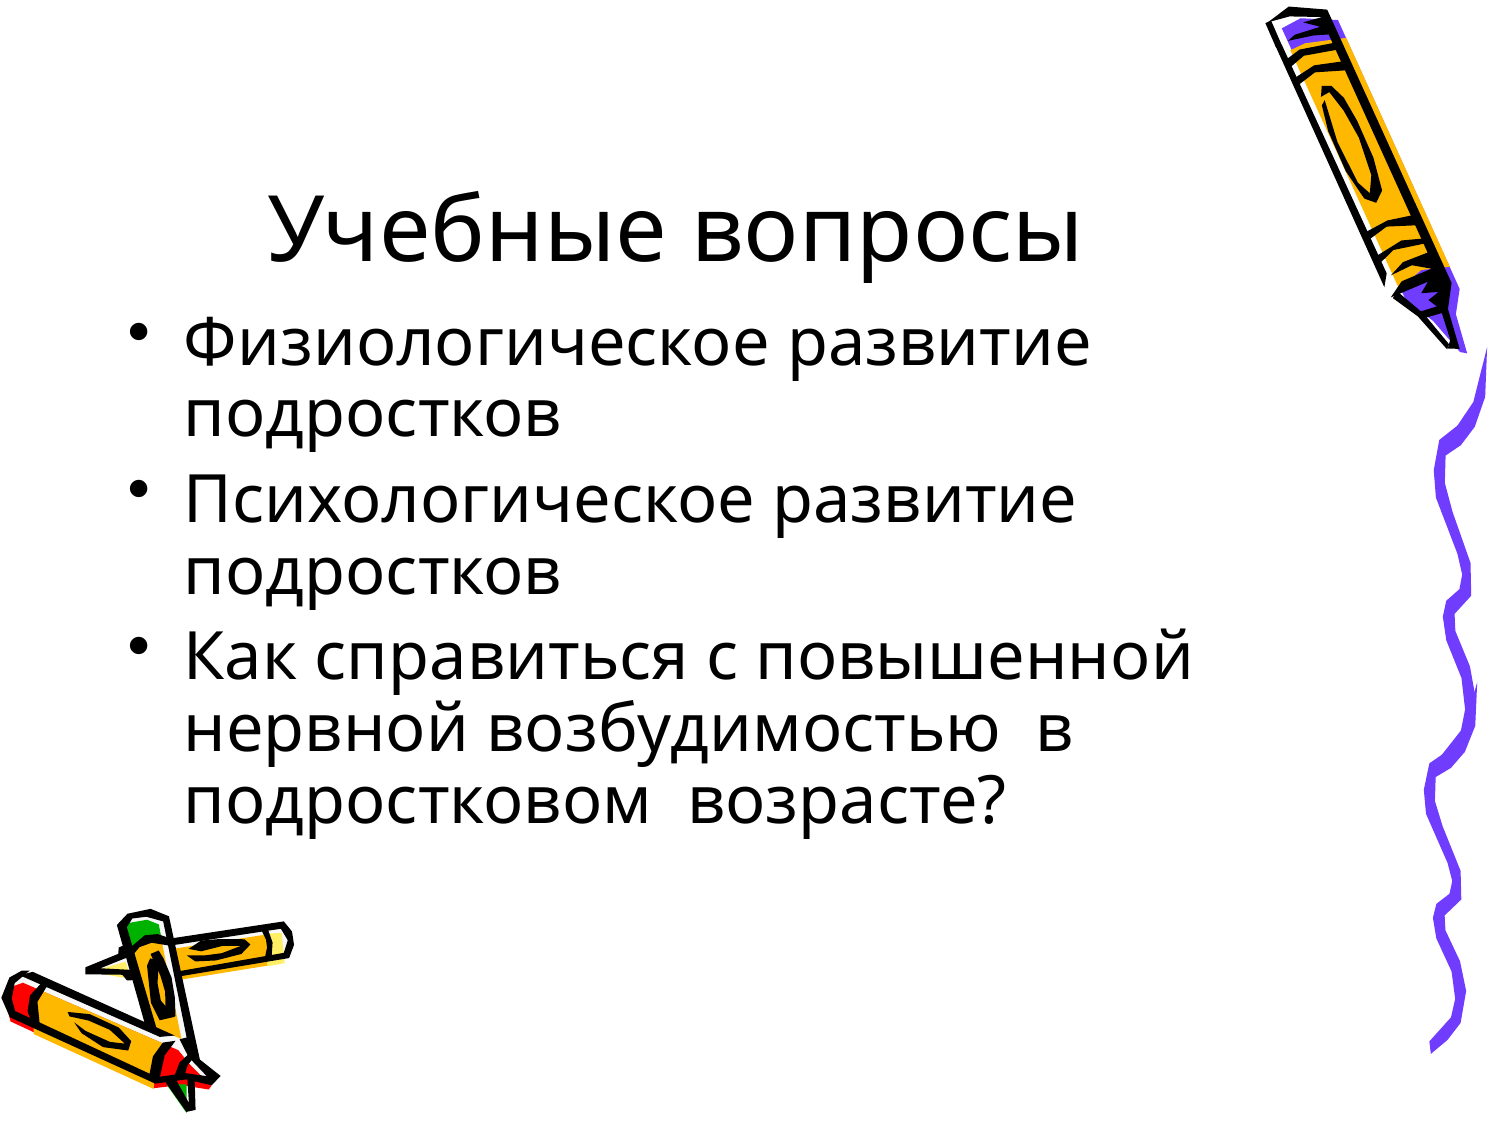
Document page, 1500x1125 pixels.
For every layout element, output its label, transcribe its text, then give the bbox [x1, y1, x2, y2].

list Физиологическое развитие подростков Психологическое развитие подростков Как справиться с повышенной нервной возбудимостью в подростковом возрасте? [112, 299, 1376, 901]
title Учебные вопросы [112, 24, 1240, 288]
